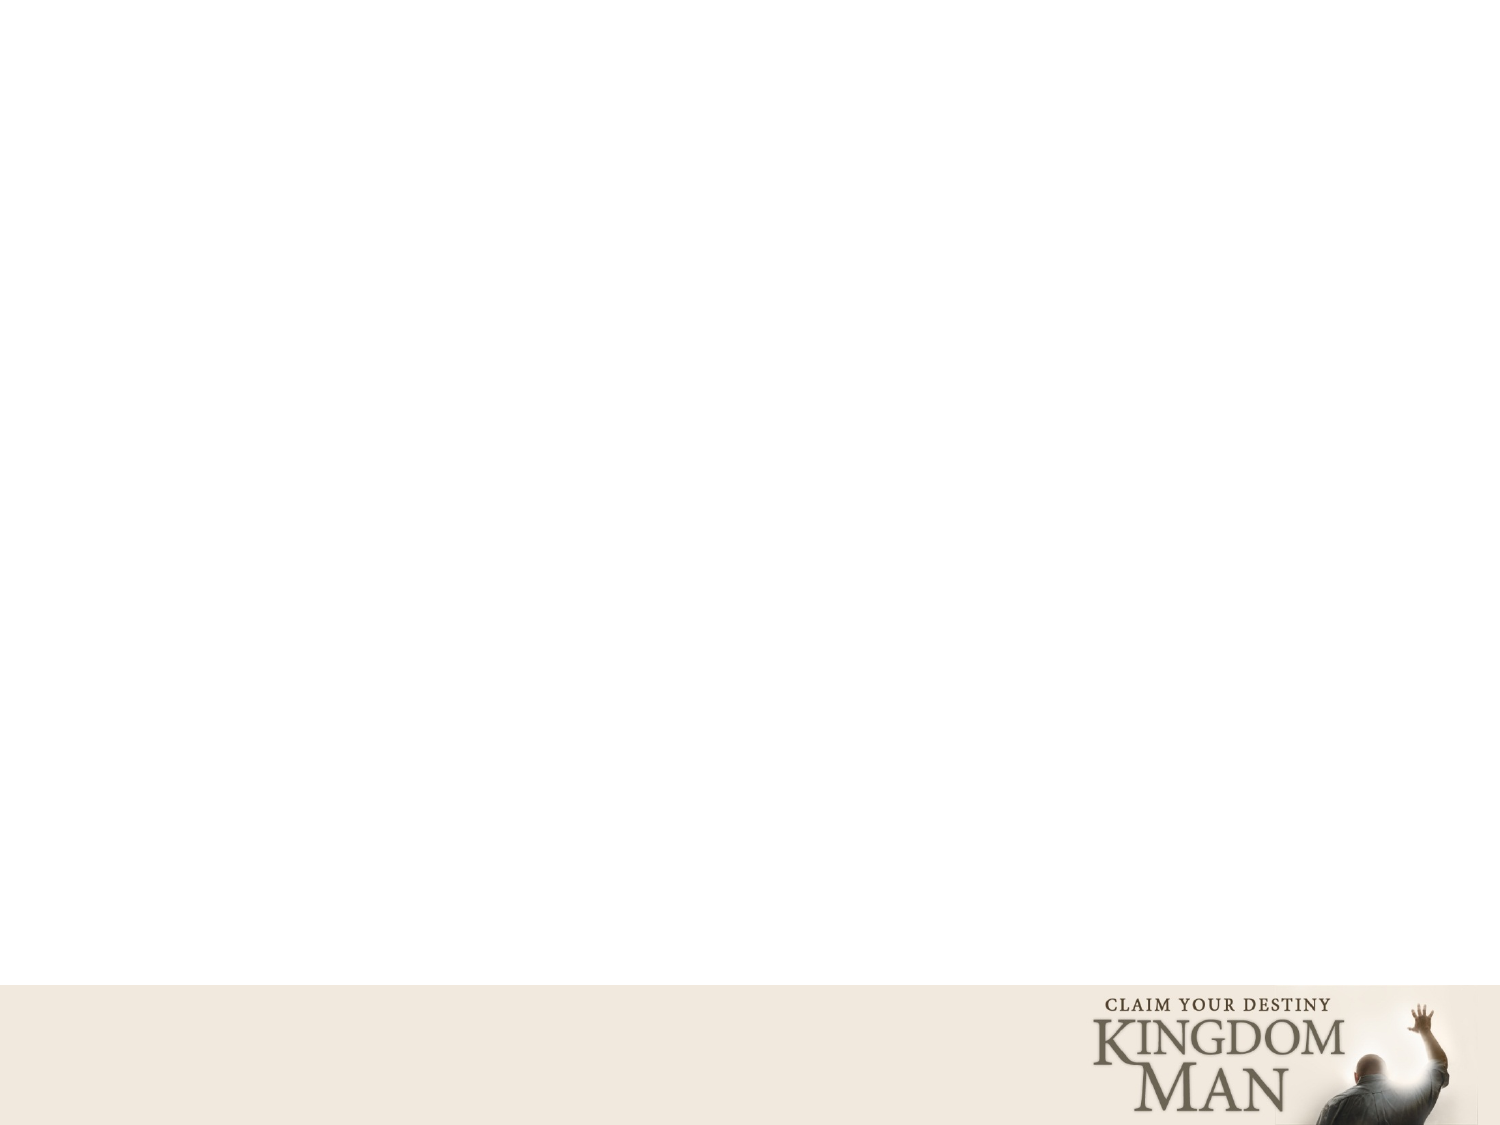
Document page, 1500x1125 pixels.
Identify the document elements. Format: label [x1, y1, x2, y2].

picture [0, 985, 1500, 1125]
